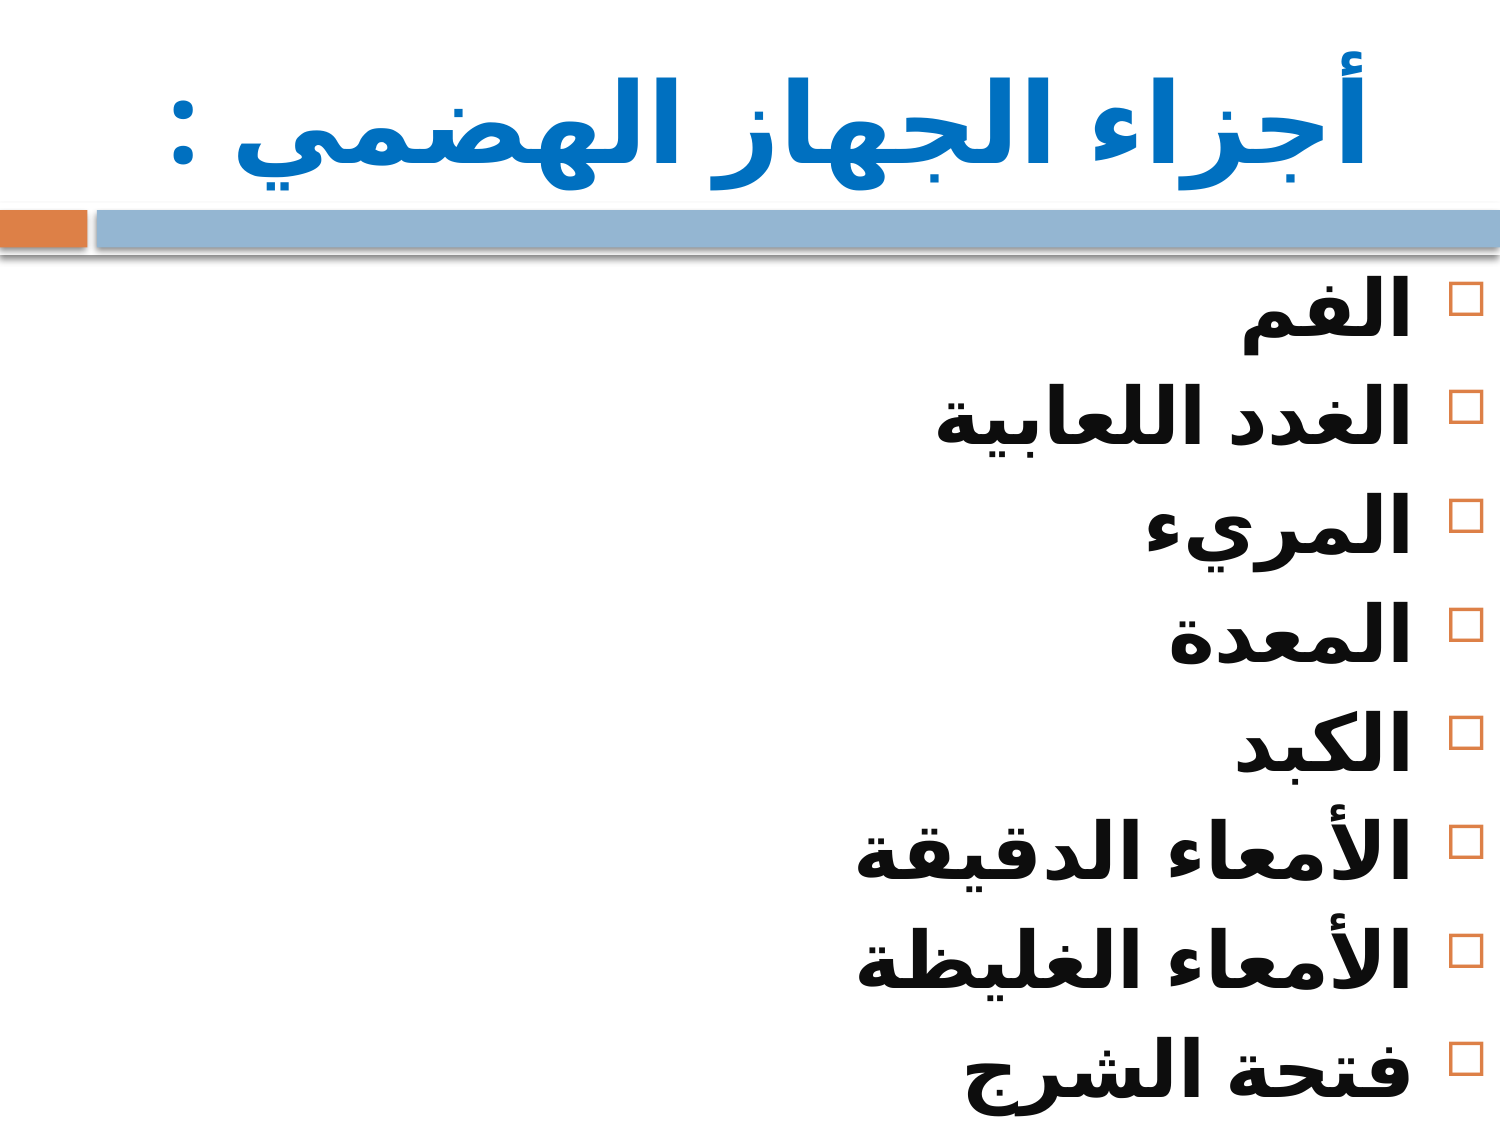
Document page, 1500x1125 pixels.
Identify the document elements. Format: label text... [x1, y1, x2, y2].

list الفم الغدد اللعابية المريء المعدة الكبد الأمعاء الدقيقة الأمعاء الغليظة فتحة الشرج [0, 249, 1500, 1125]
title أجزاء الجهاز الهضمي : [100, 37, 1438, 200]
